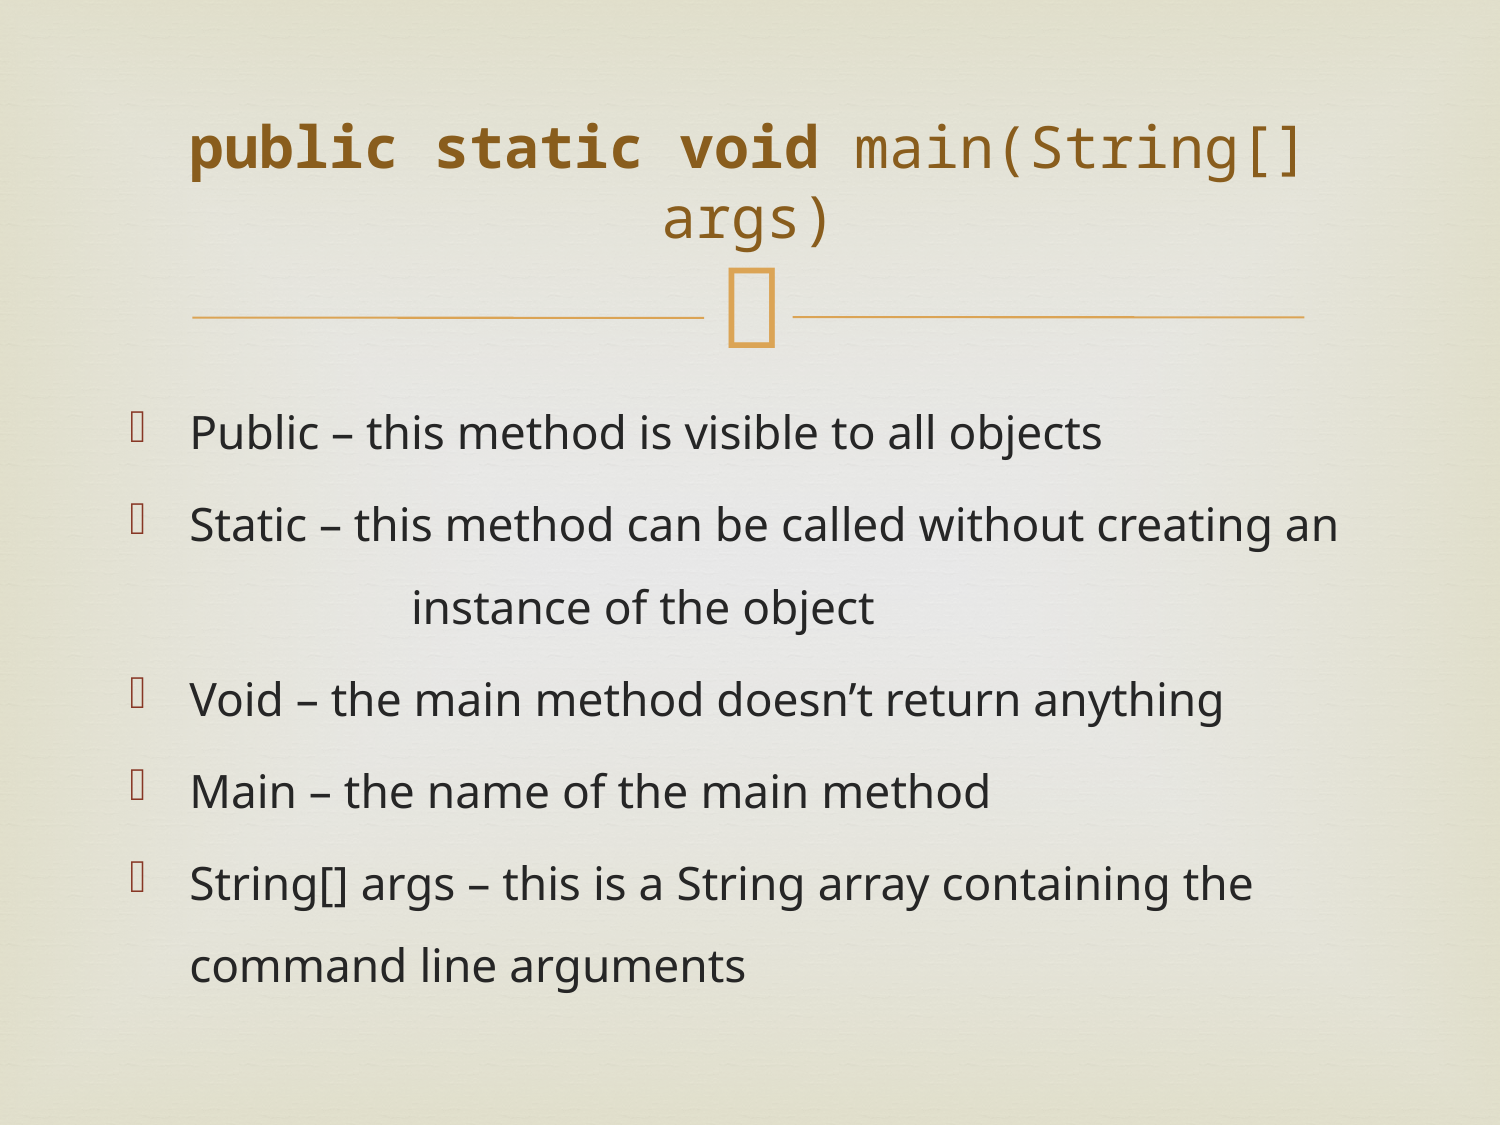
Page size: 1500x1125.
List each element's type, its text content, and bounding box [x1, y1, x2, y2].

list Public – this method is visible to all objects Static – this method can be called without creating an instance of the object Void – the main method doesn’t return anything Main – the name of the main method String[] args – this is a String array containing the command line arguments [114, 368, 1386, 1005]
title public static void main(String[] args) [112, 93, 1386, 267]
